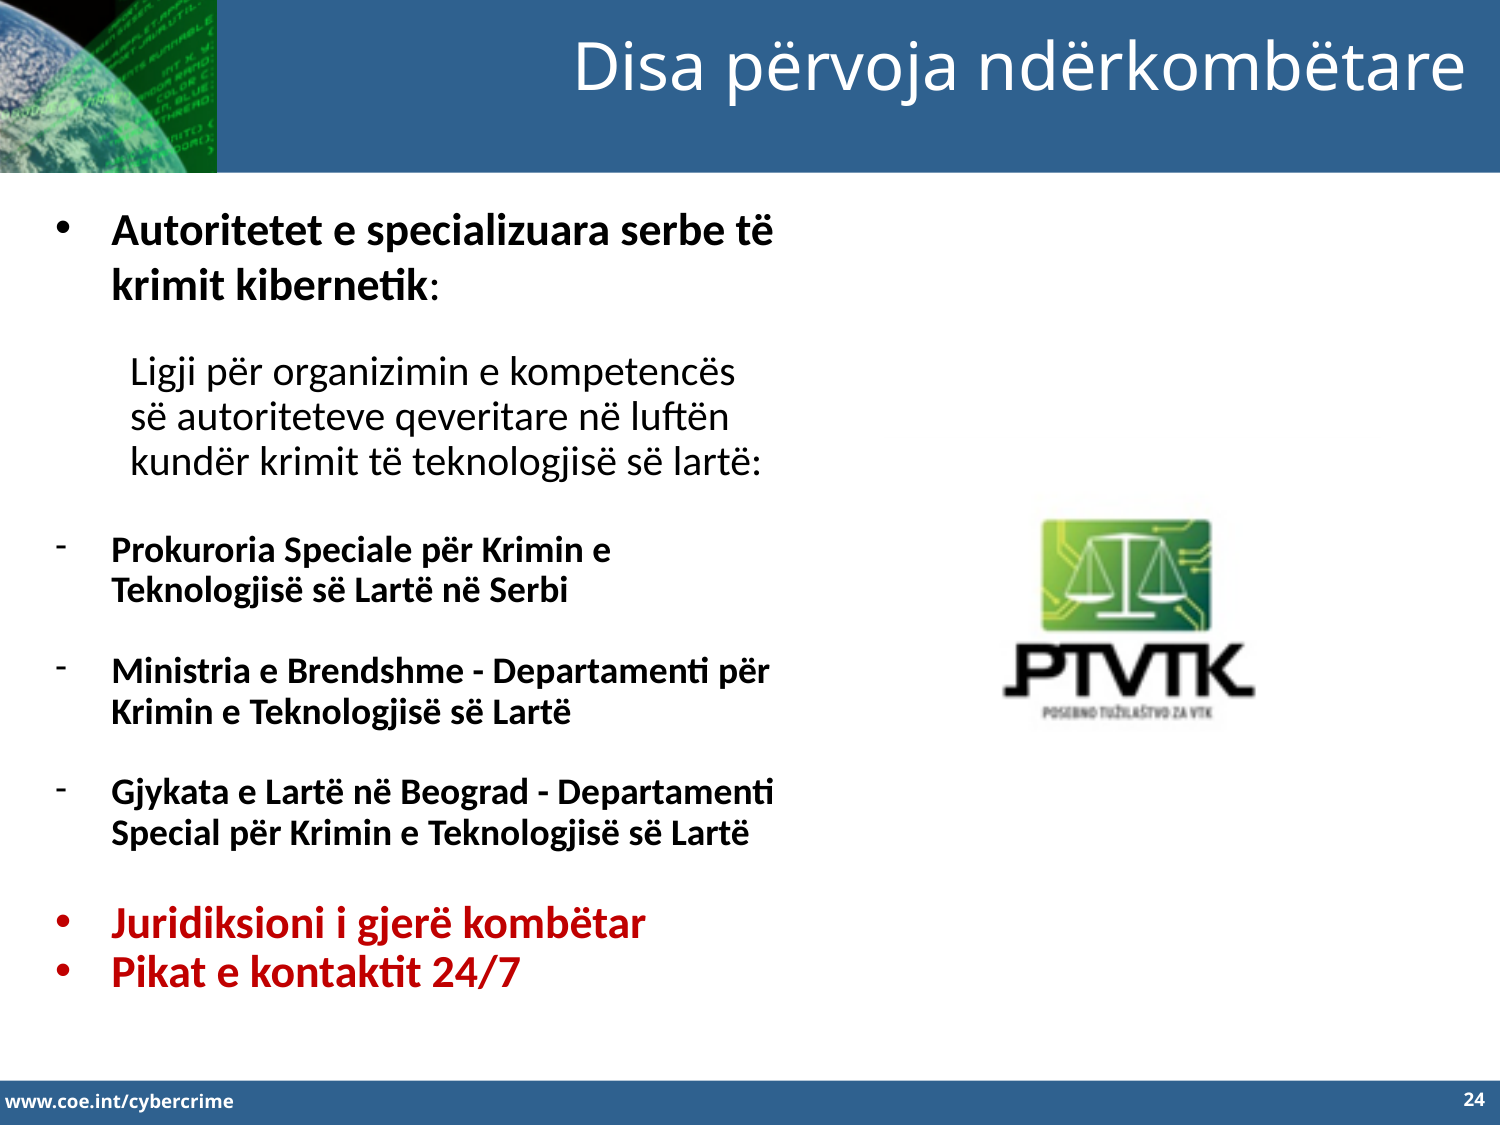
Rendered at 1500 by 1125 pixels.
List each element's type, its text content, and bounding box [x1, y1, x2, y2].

picture [884, 436, 1381, 789]
text_box Disa përvoja ndërkombëtare [351, 13, 1500, 166]
text_box Autoritetet e specializuara serbe të krimit kibernetik: Ligji për organizimin e kompetencës së autoriteteve qeveritare në luftën kundër krimit të teknologjisë së lartë: Prokuroria Speciale për Krimin e Teknologjisë së Lartë në Serbi Ministria e Brendshme - Departamenti për Krimin e Teknologjisë së Lartë Gjykata e Lartë në Beograd - Departamenti Special për Krimin e Teknologjisë së Lartë Juridiksioni i gjerë kombëtar Pikat e kontaktit 24/7 [40, 192, 791, 1005]
slide_number 24 [1149, 1079, 1500, 1125]
picture [0, 1, 217, 173]
